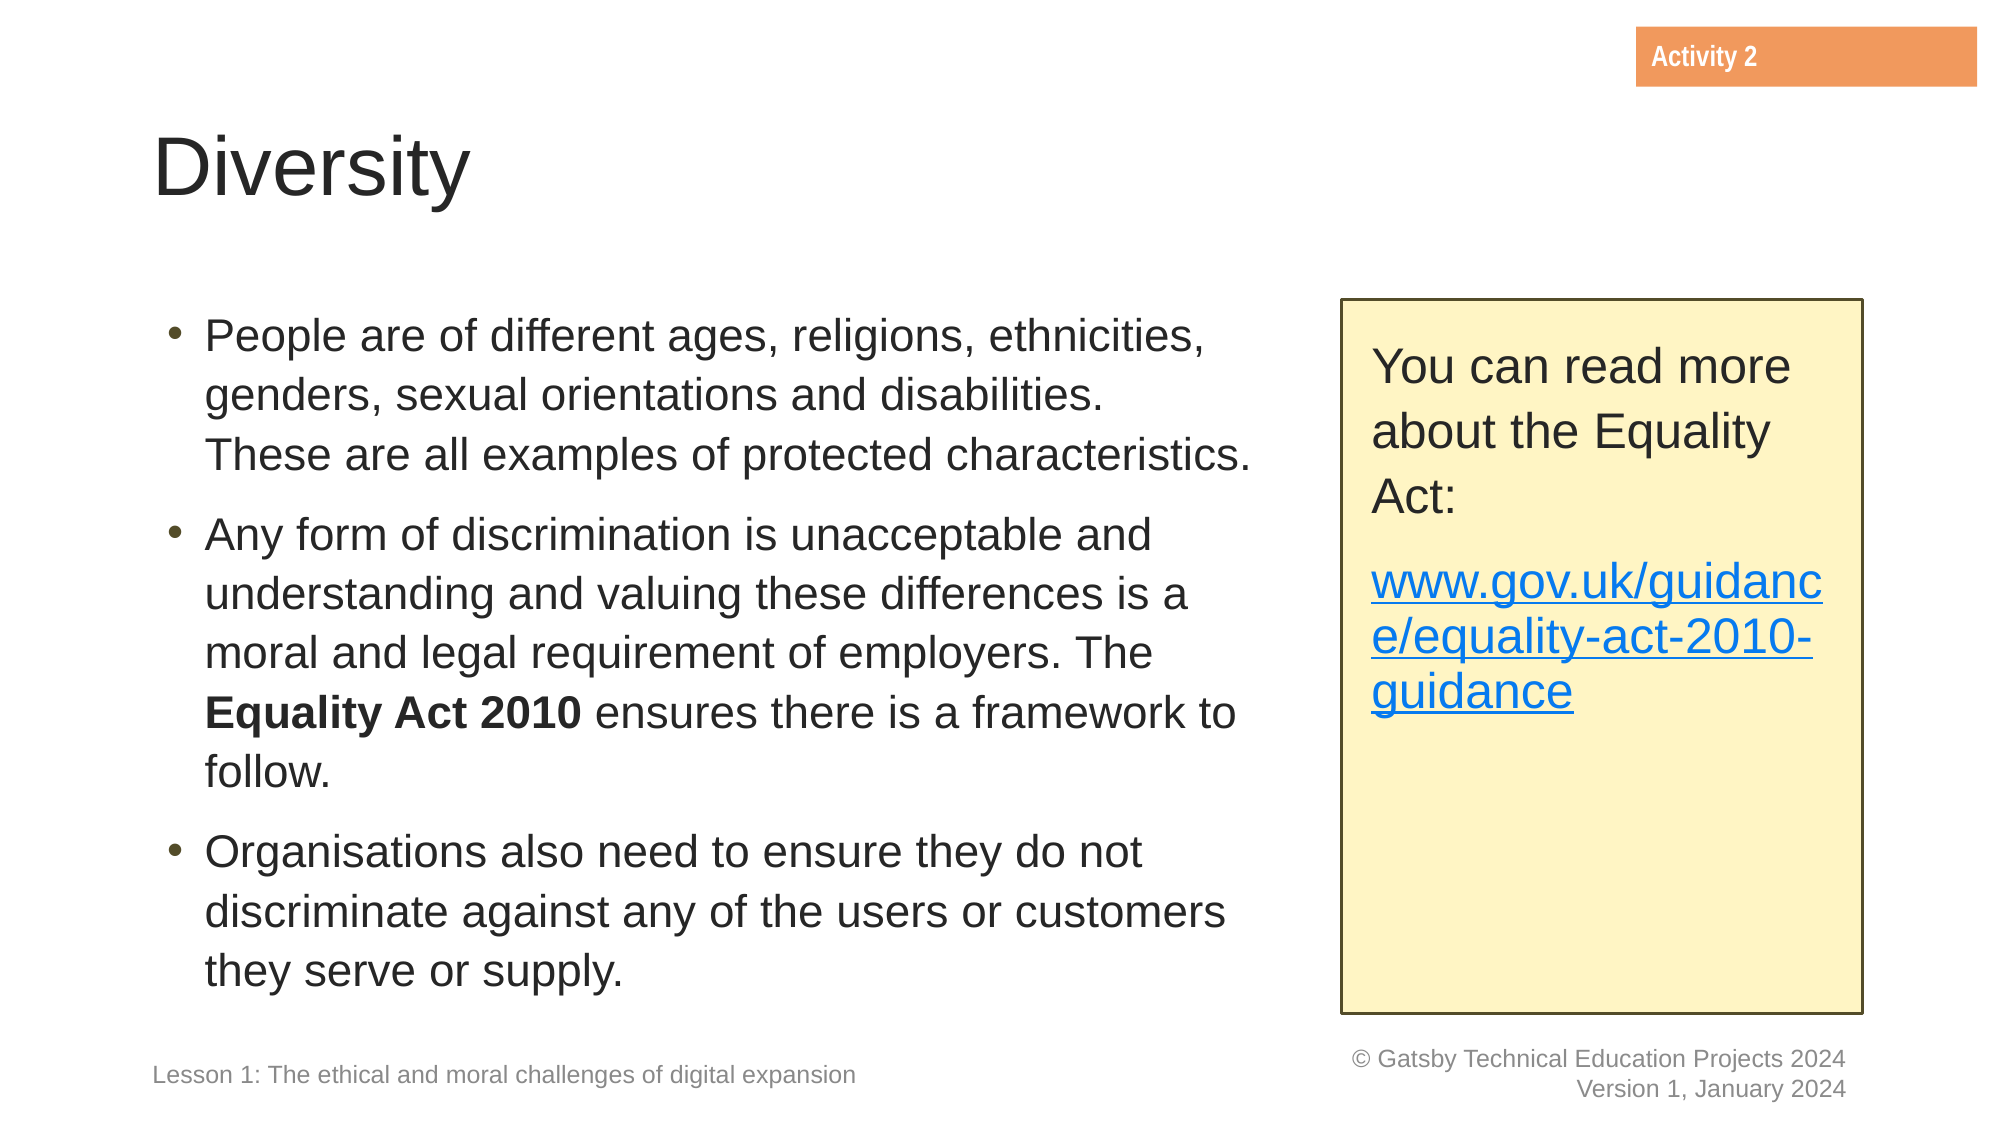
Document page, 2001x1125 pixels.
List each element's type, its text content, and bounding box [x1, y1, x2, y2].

list Lesson 1: The ethical and moral challenges of digital expansion [137, 1042, 906, 1103]
list People are of different ages, religions, ethnicities, genders, sexual orientations and disabilities. These are all examples of protected characteristics. Any form of discrimination is unacceptable and understanding and valuing these differences is a moral and legal requirement of employers. The Equality Act 2010 ensures there is a framework to follow. Organisations also need to ensure they do not discriminate against any of the users or customers they serve or supply. [137, 271, 1300, 986]
list Activity 2 [1636, 26, 1978, 87]
list You can read more about the Equality Act: www.gov.uk/guidance/equality-act-2010-guidance [1340, 298, 1864, 1015]
title Diversity [137, 59, 1863, 278]
